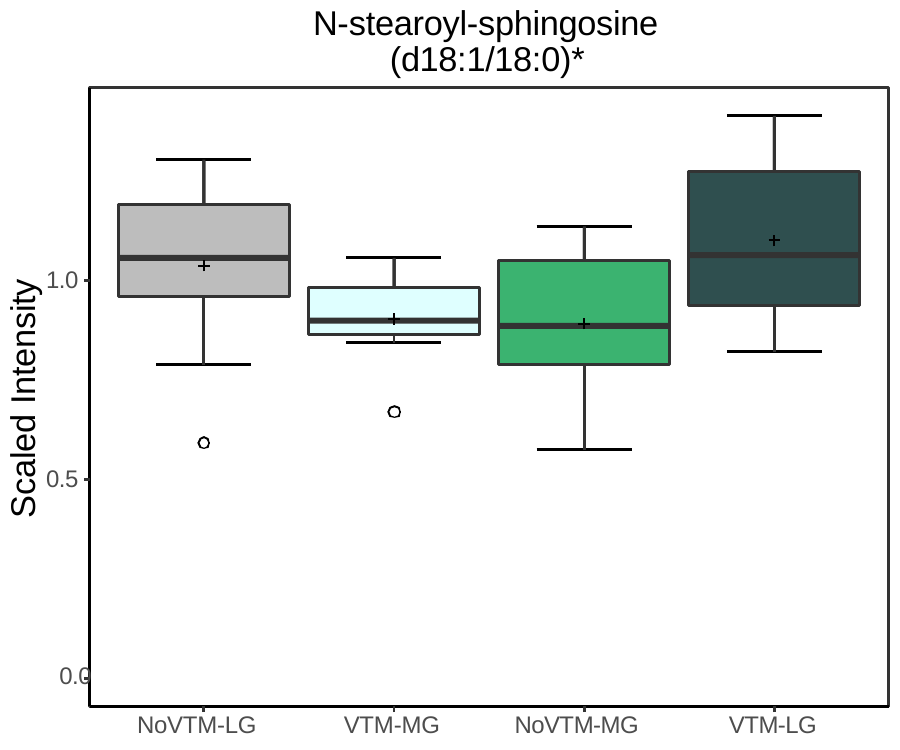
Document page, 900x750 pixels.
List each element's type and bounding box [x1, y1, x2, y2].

text_box [1, 262, 82, 521]
text_box [83, 86, 891, 738]
title [130, 0, 770, 86]
slide_number [134, 713, 263, 750]
footer [57, 661, 95, 750]
